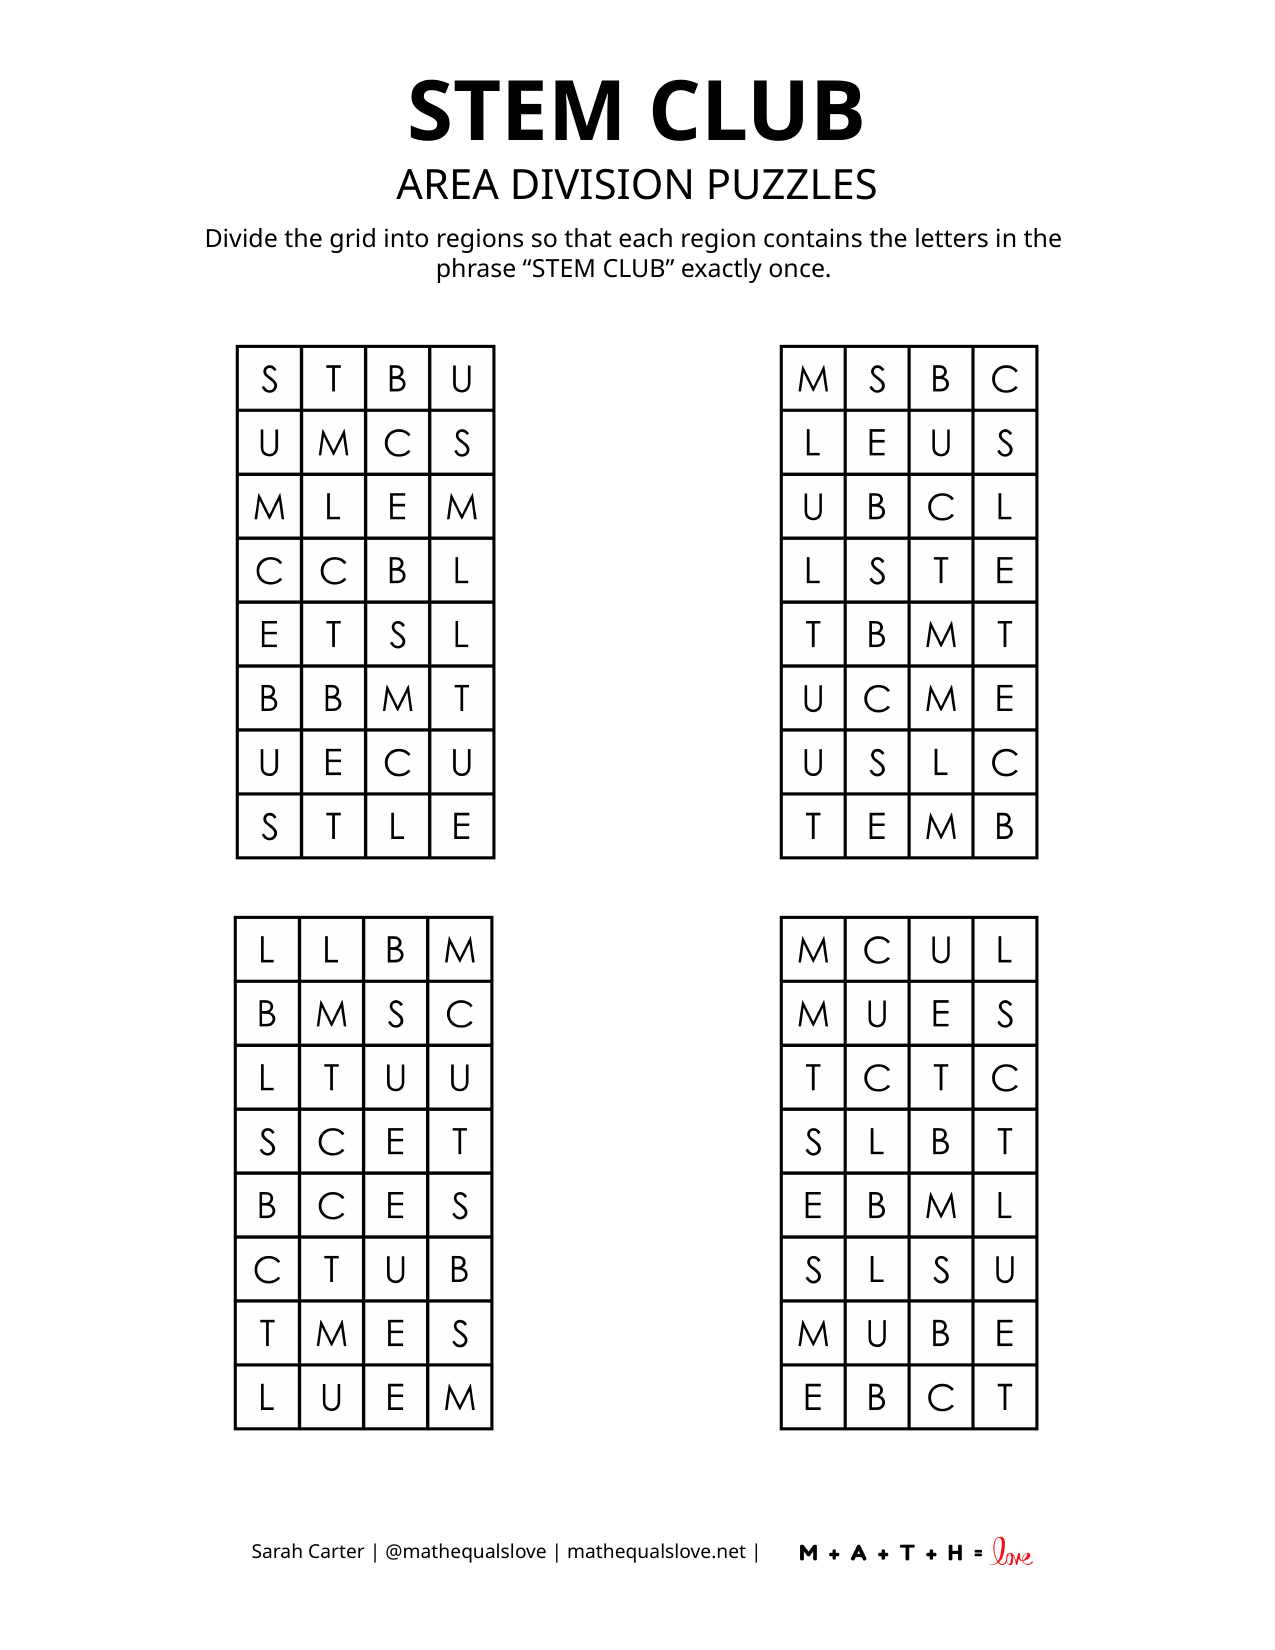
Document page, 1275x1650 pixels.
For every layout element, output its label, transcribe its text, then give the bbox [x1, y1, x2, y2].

picture [777, 342, 1041, 862]
text_box STEM CLUB AREA DIVISION PUZZLES [77, 50, 1198, 214]
picture [790, 1534, 1039, 1569]
picture [233, 342, 497, 862]
text_box Divide the grid into regions so that each region contains the letters in the phrase “STEM CLUB” exactly once. [0, 214, 1275, 290]
text_box Sarah Carter | @mathequalslove | mathequalslove.net | [236, 1532, 1071, 1570]
picture [777, 913, 1041, 1433]
picture [232, 913, 496, 1433]
